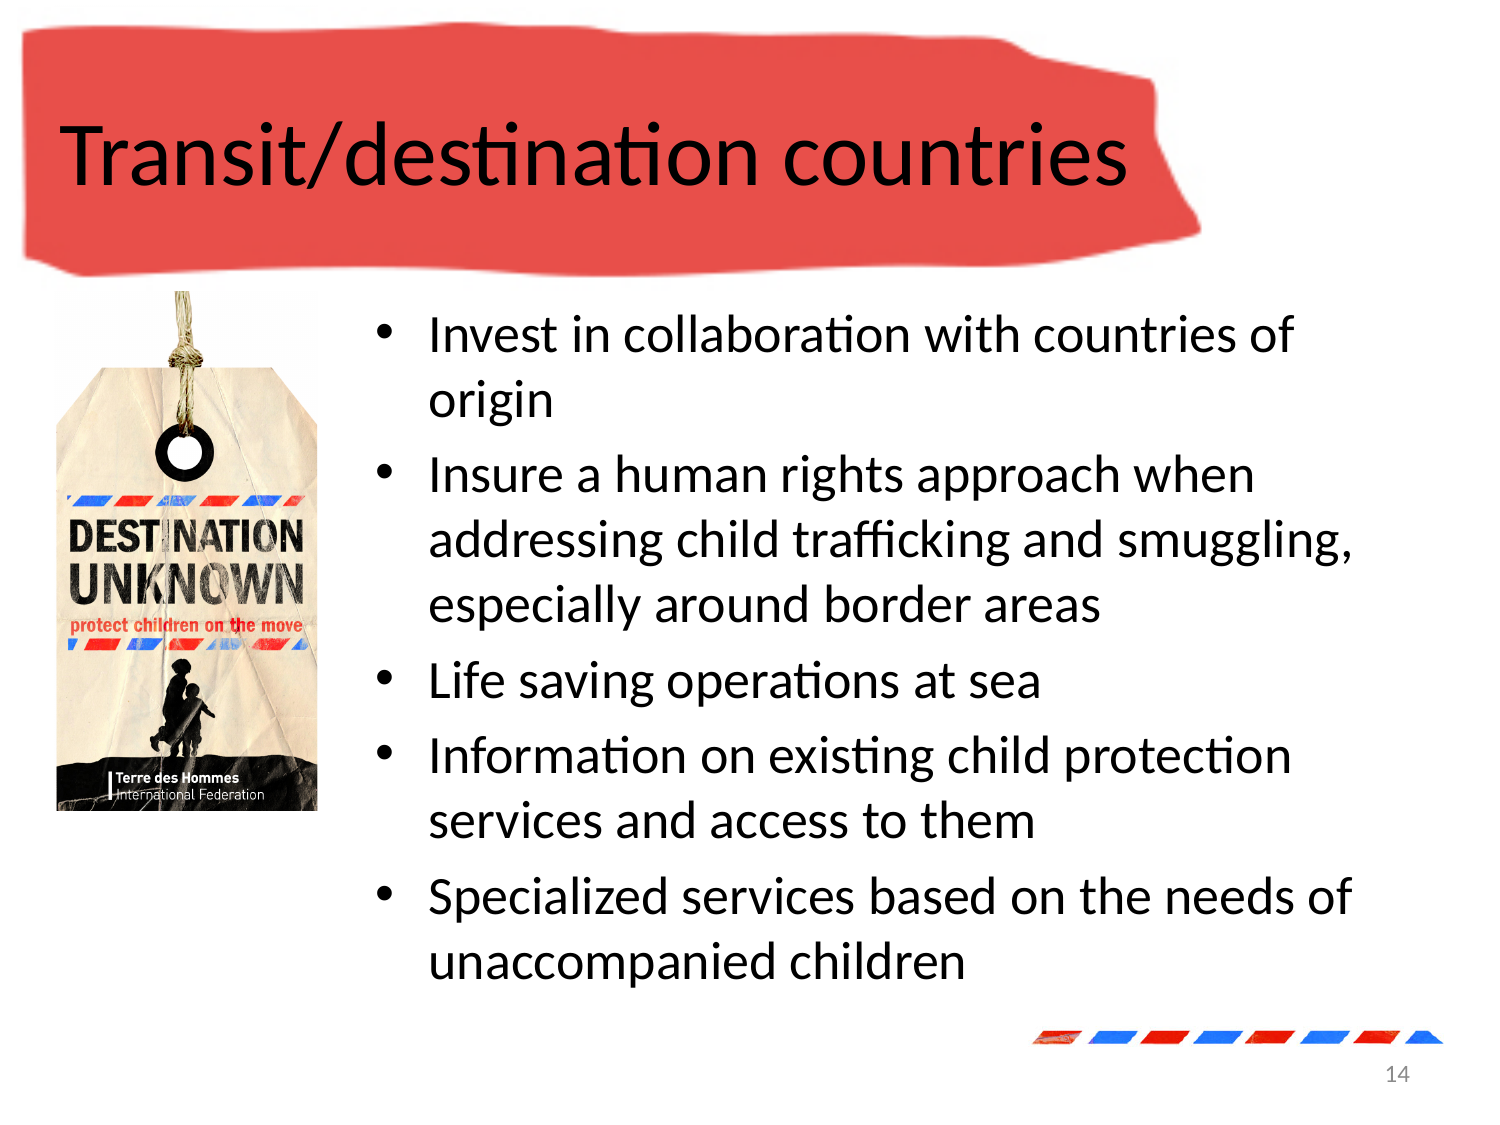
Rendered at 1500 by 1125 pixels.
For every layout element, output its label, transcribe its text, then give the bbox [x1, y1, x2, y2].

picture [17, 5, 1258, 811]
slide_number 14 [1074, 1042, 1425, 1103]
picture [1028, 1019, 1447, 1059]
title Transit/destination countries [41, 55, 1149, 243]
list Invest in collaboration with countries of origin Insure a human rights approach when addressing child trafficking and smuggling, especially around border areas Life saving operations at sea Information on existing child protection services and access to them Specialized services based on the needs of unaccompanied children [360, 290, 1425, 1005]
